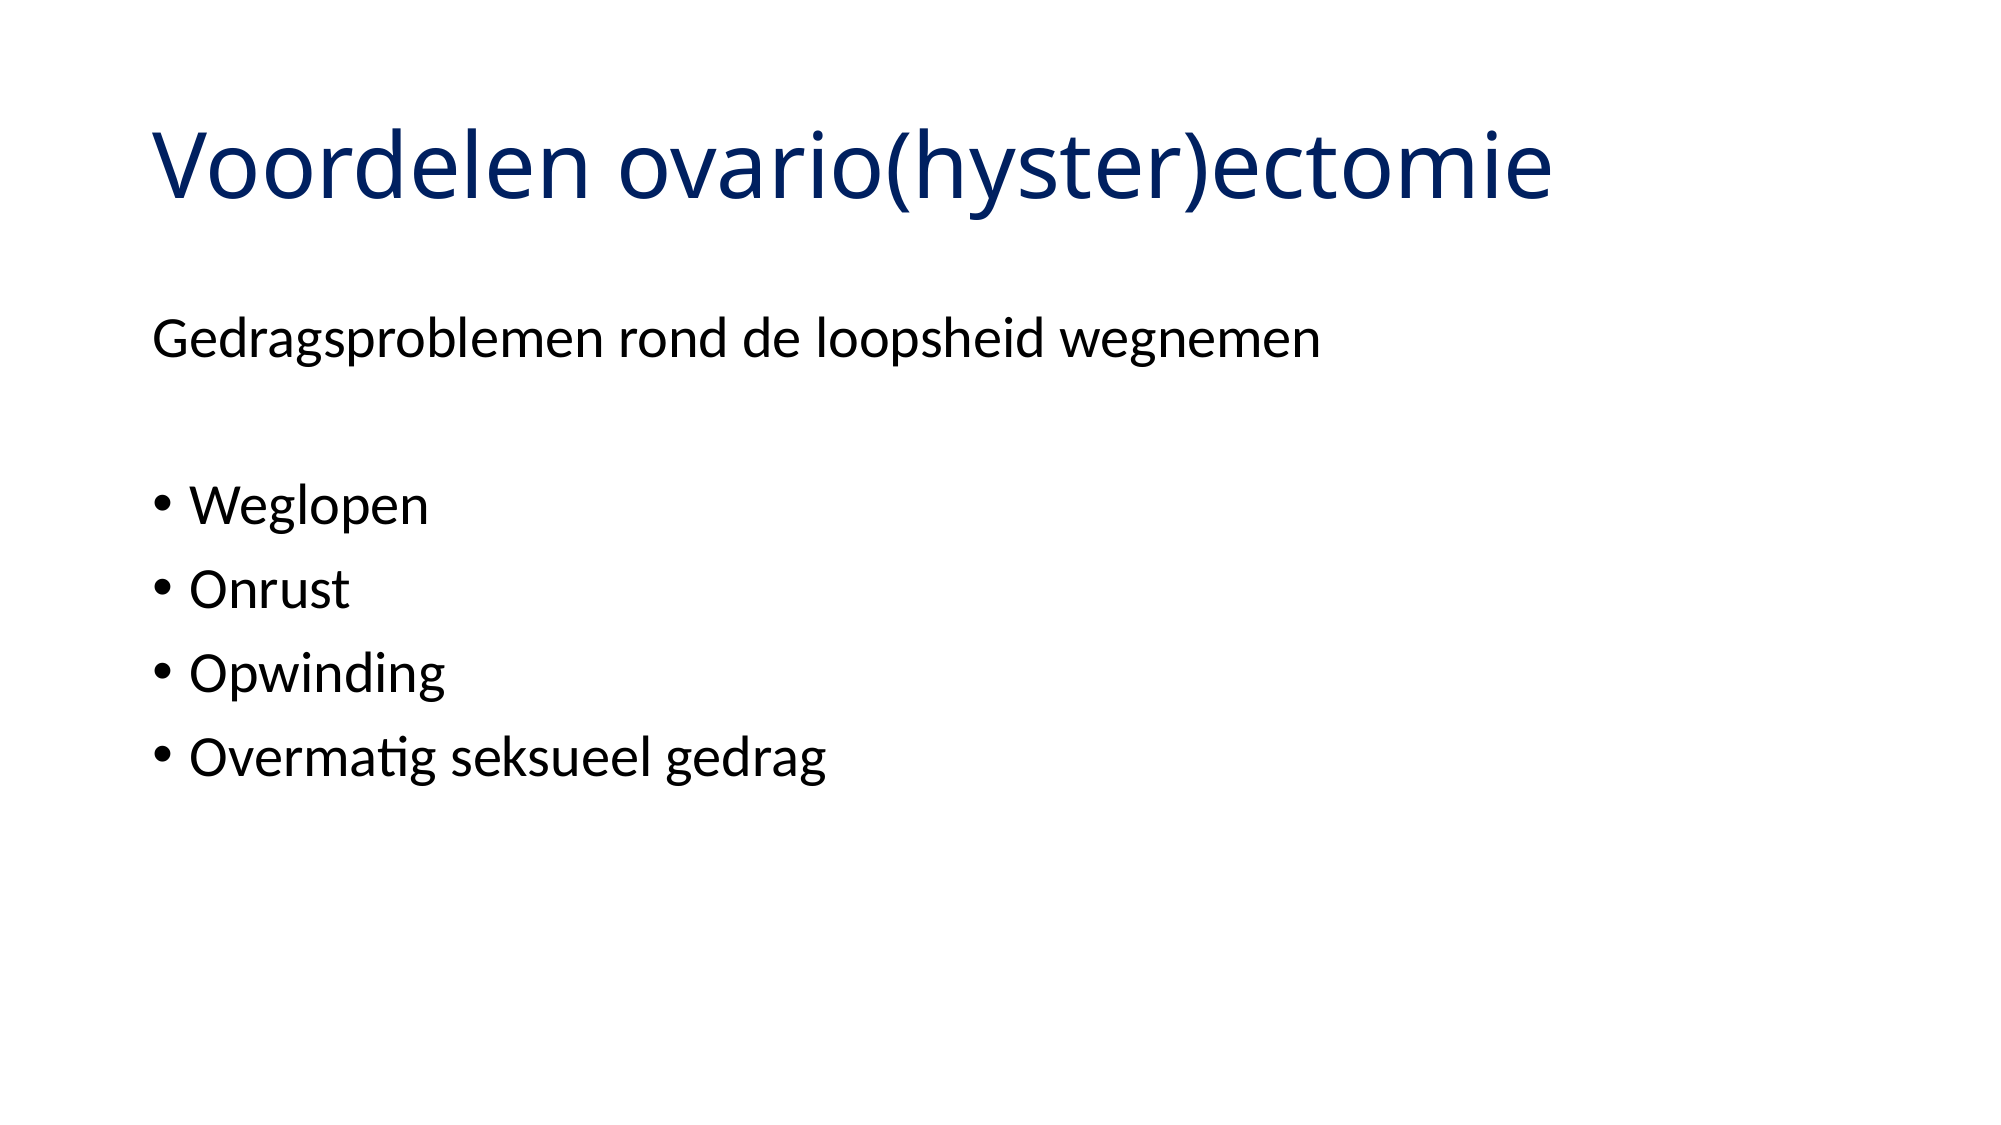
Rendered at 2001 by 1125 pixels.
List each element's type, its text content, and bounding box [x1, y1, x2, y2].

list Gedragsproblemen rond de loopsheid wegnemen Weglopen Onrust Opwinding Overmatig seksueel gedrag [137, 299, 1863, 1014]
title Voordelen ovario(hyster)ectomie [137, 59, 1863, 278]
